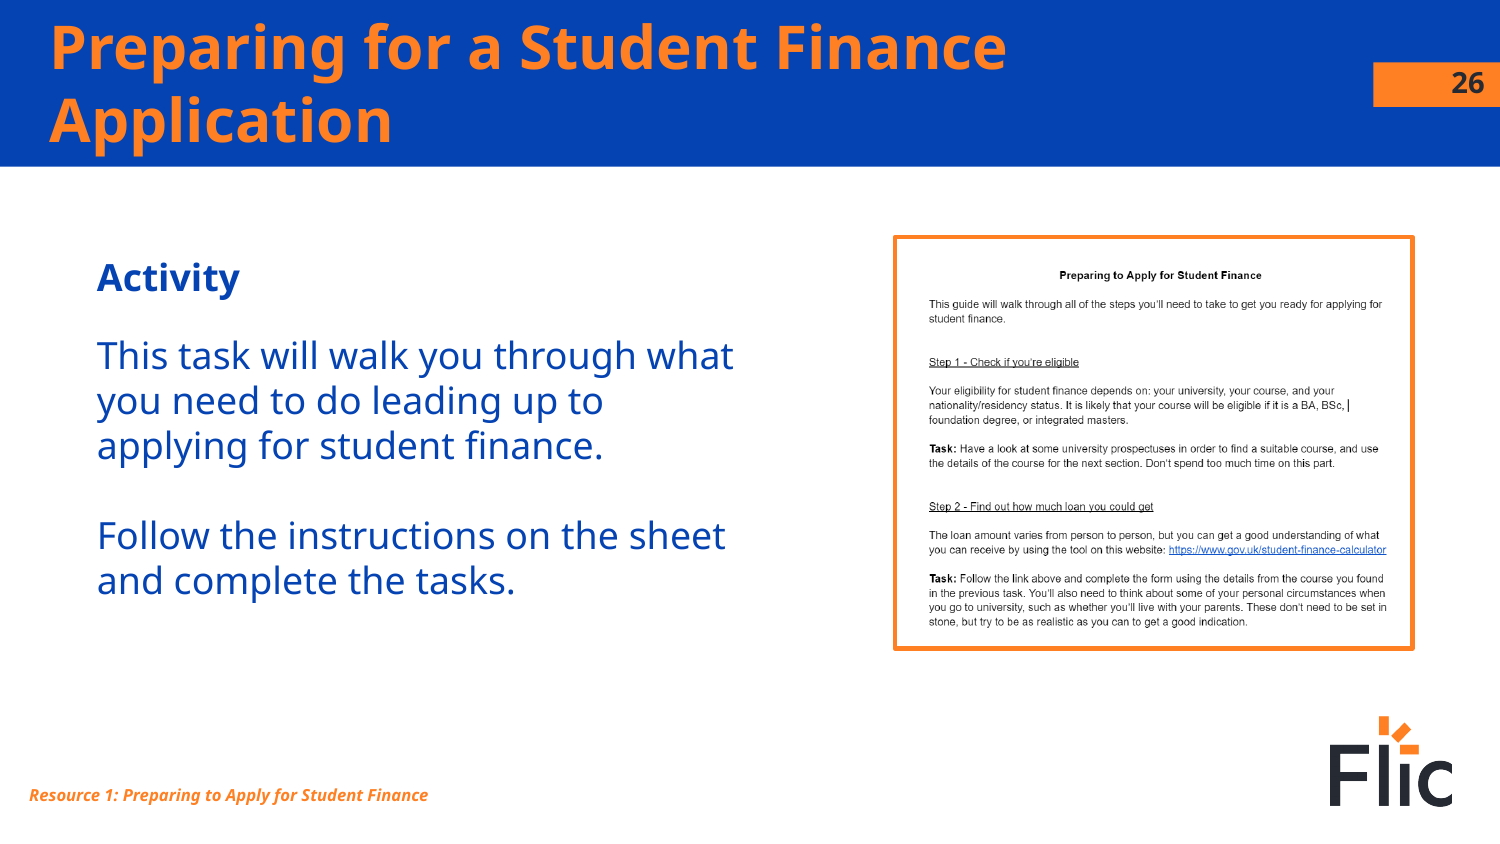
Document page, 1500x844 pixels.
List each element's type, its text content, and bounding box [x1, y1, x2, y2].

text_box Resource 1: Preparing to Apply for Student Finance [14, 774, 573, 815]
slide_number 26 [1410, 49, 1500, 115]
text_box Activity This task will walk you through what you need to do leading up to applying for student finance. Follow the instructions on the sheet and complete the tasks. [81, 239, 782, 617]
picture [1330, 716, 1452, 807]
picture [896, 239, 1411, 647]
title Preparing for a Student Finance Application [34, 39, 1323, 125]
